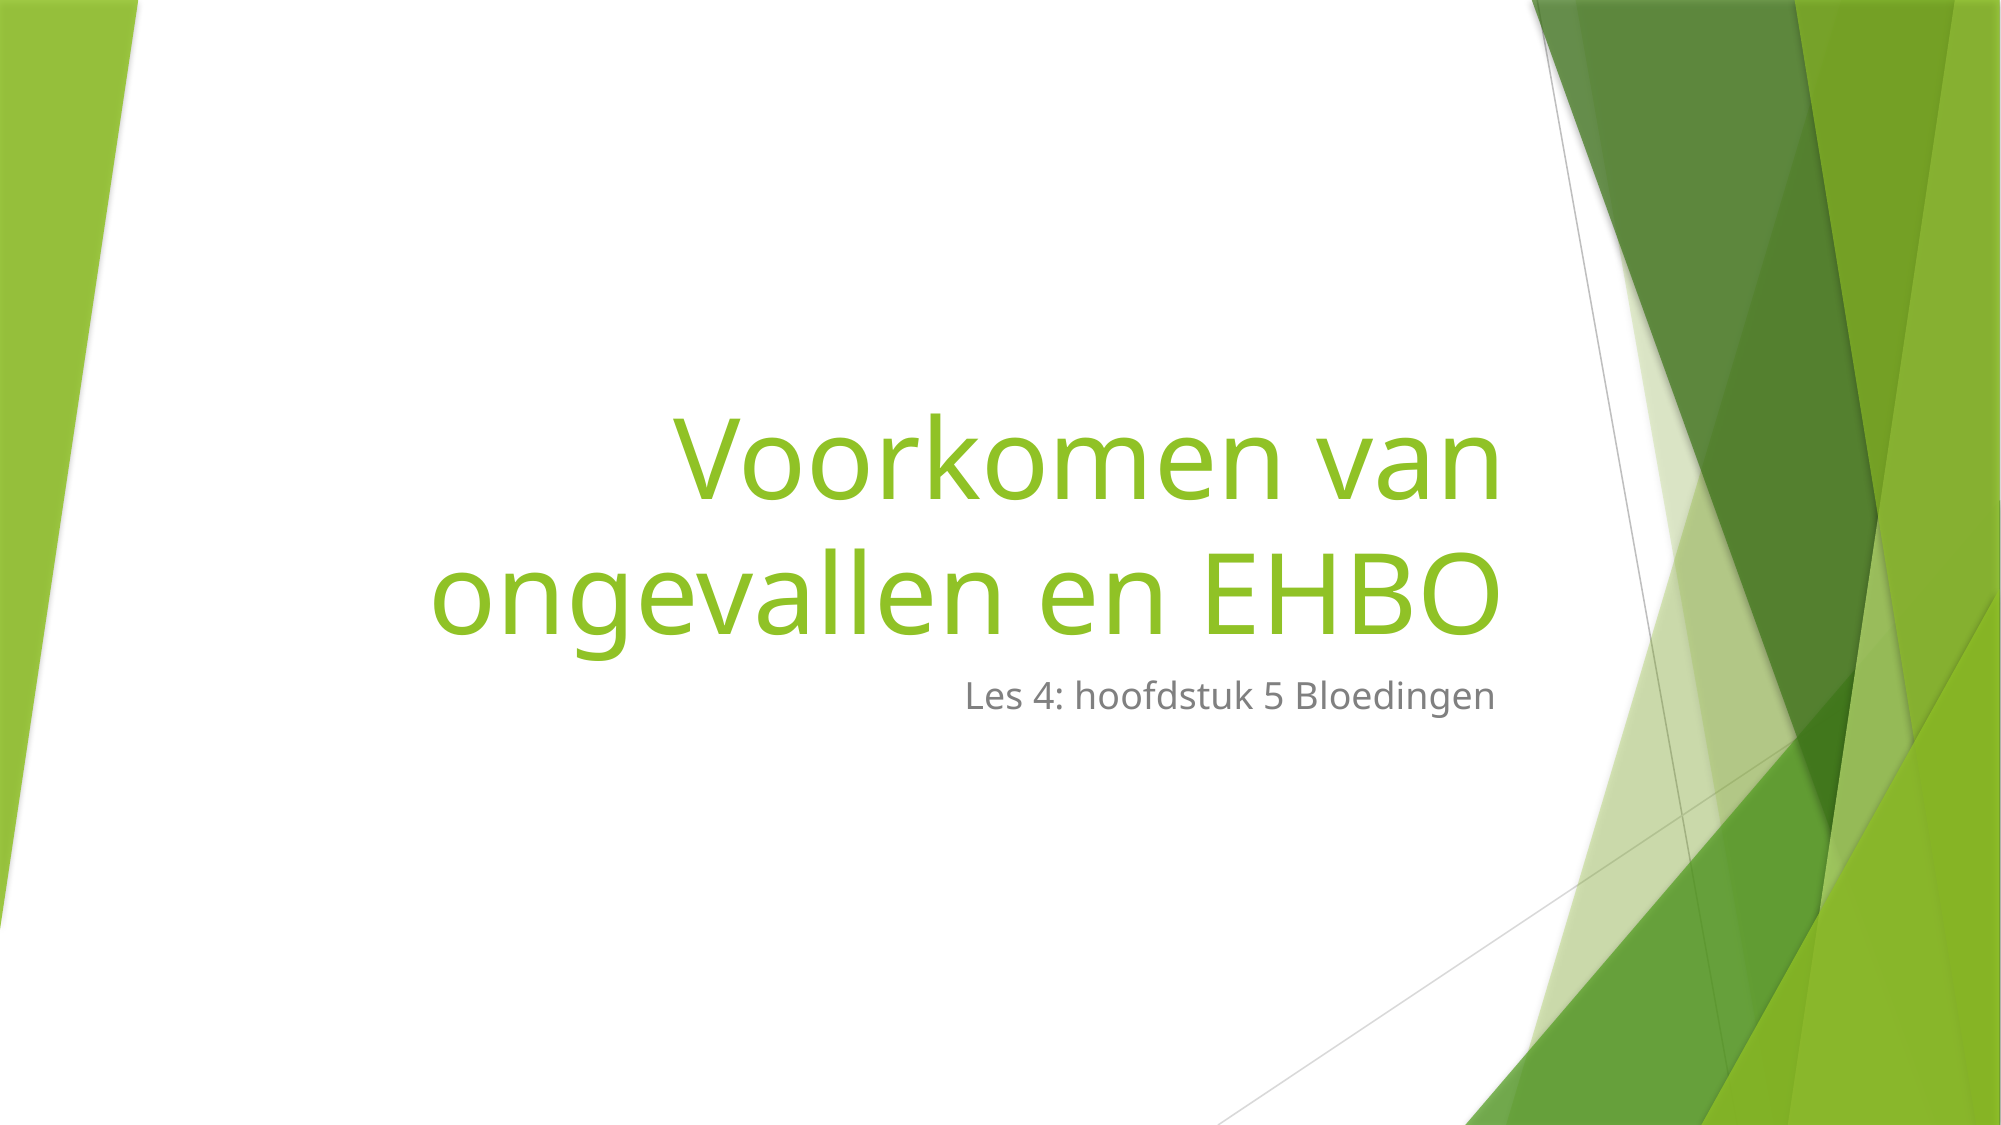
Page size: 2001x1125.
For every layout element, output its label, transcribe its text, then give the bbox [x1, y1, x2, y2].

title Voorkomen van ongevallen en EHBO [247, 394, 1522, 664]
subtitle Les 4: hoofdstuk 5 Bloedingen [247, 664, 1522, 845]
